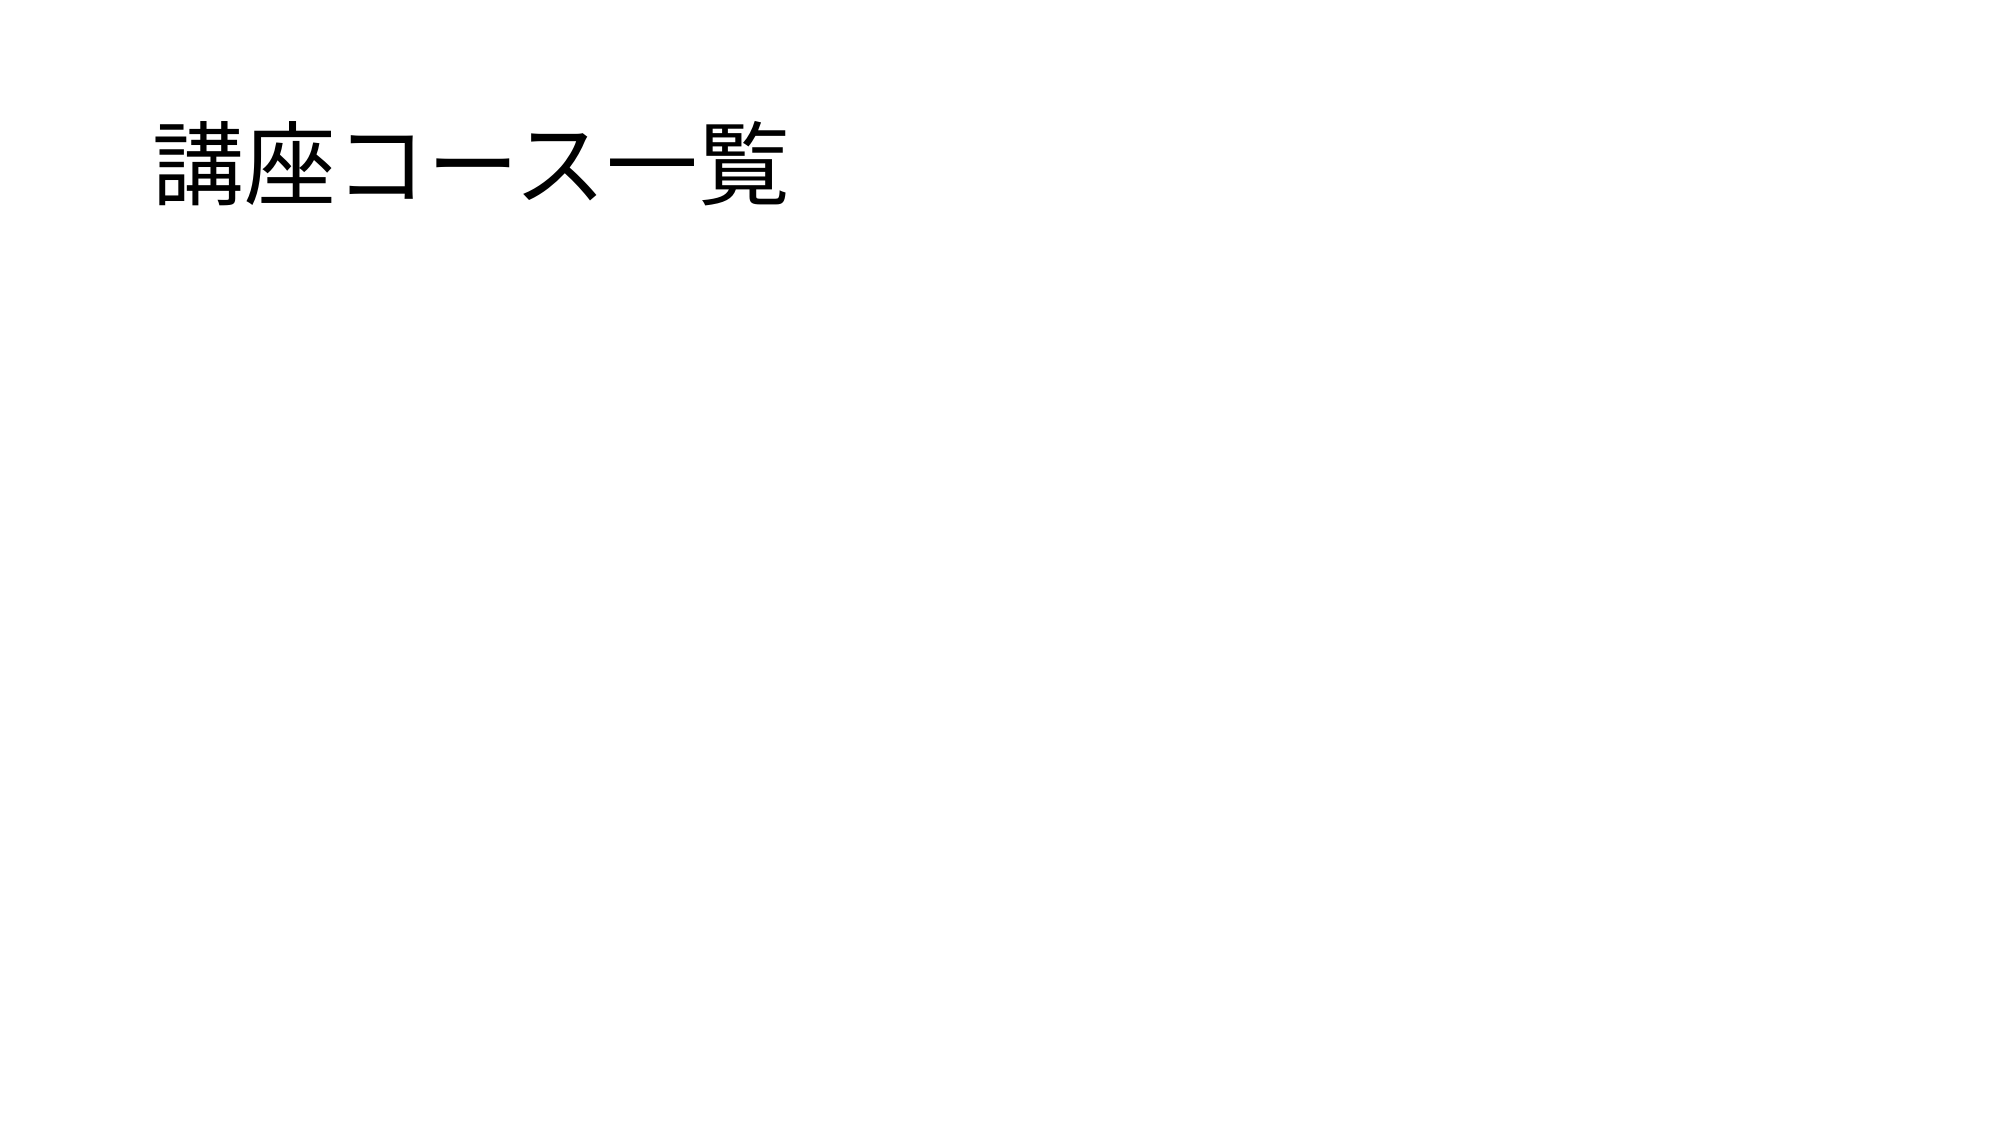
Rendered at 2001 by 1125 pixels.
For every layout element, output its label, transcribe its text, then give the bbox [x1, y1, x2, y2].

title 講座コース一覧 [137, 59, 1863, 278]
